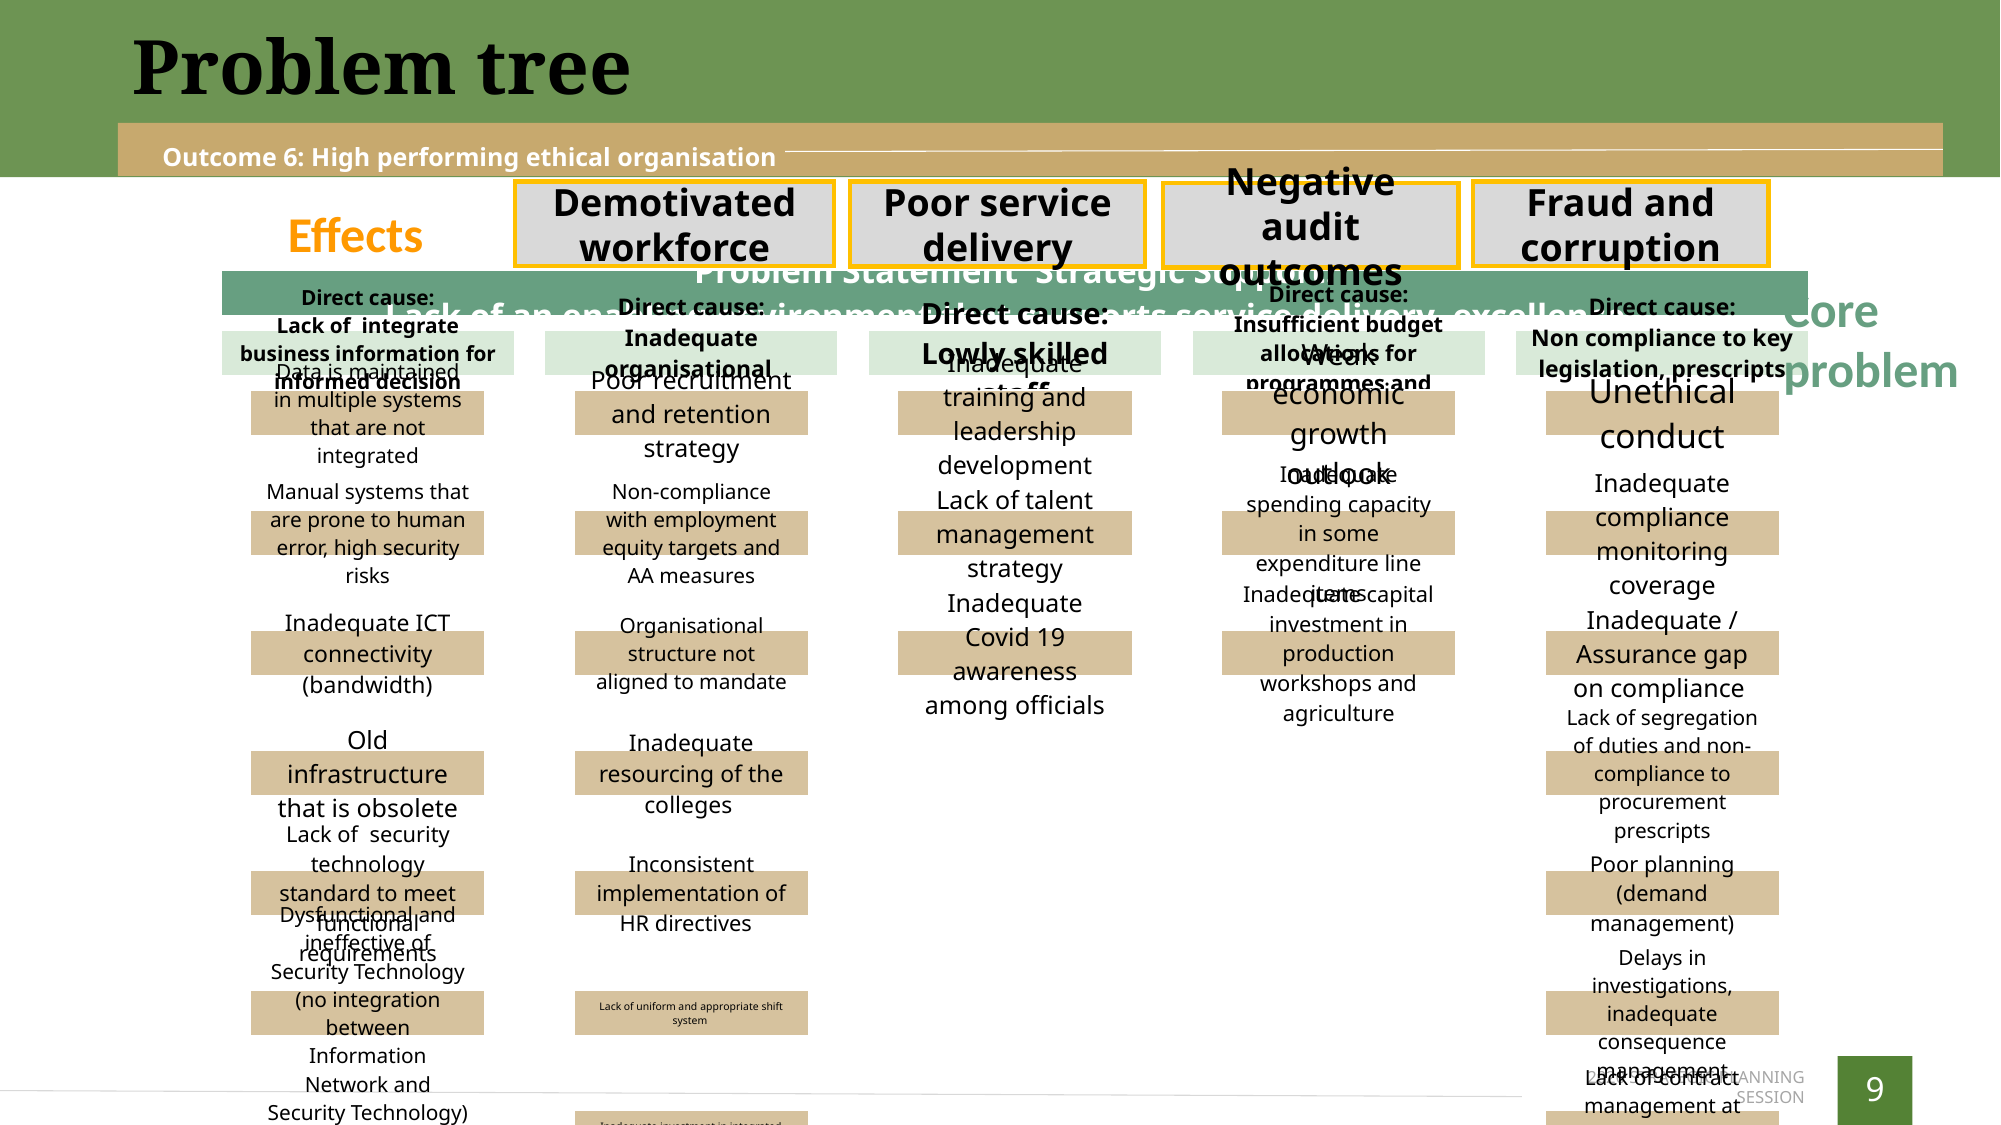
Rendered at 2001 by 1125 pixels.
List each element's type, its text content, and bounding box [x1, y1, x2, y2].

text_box Poor service delivery [849, 181, 1146, 267]
text_box Negative audit outcomes [1163, 183, 1459, 268]
text_box Outcome 6: High performing ethical organisation [162, 141, 1290, 172]
text_box Problem tree [117, 2, 1913, 138]
text_box Effects [272, 194, 486, 270]
text_box Fraud and corruption [1473, 181, 1769, 266]
text_box Demotivated workforce [515, 181, 834, 266]
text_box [22, 270, 2000, 1125]
